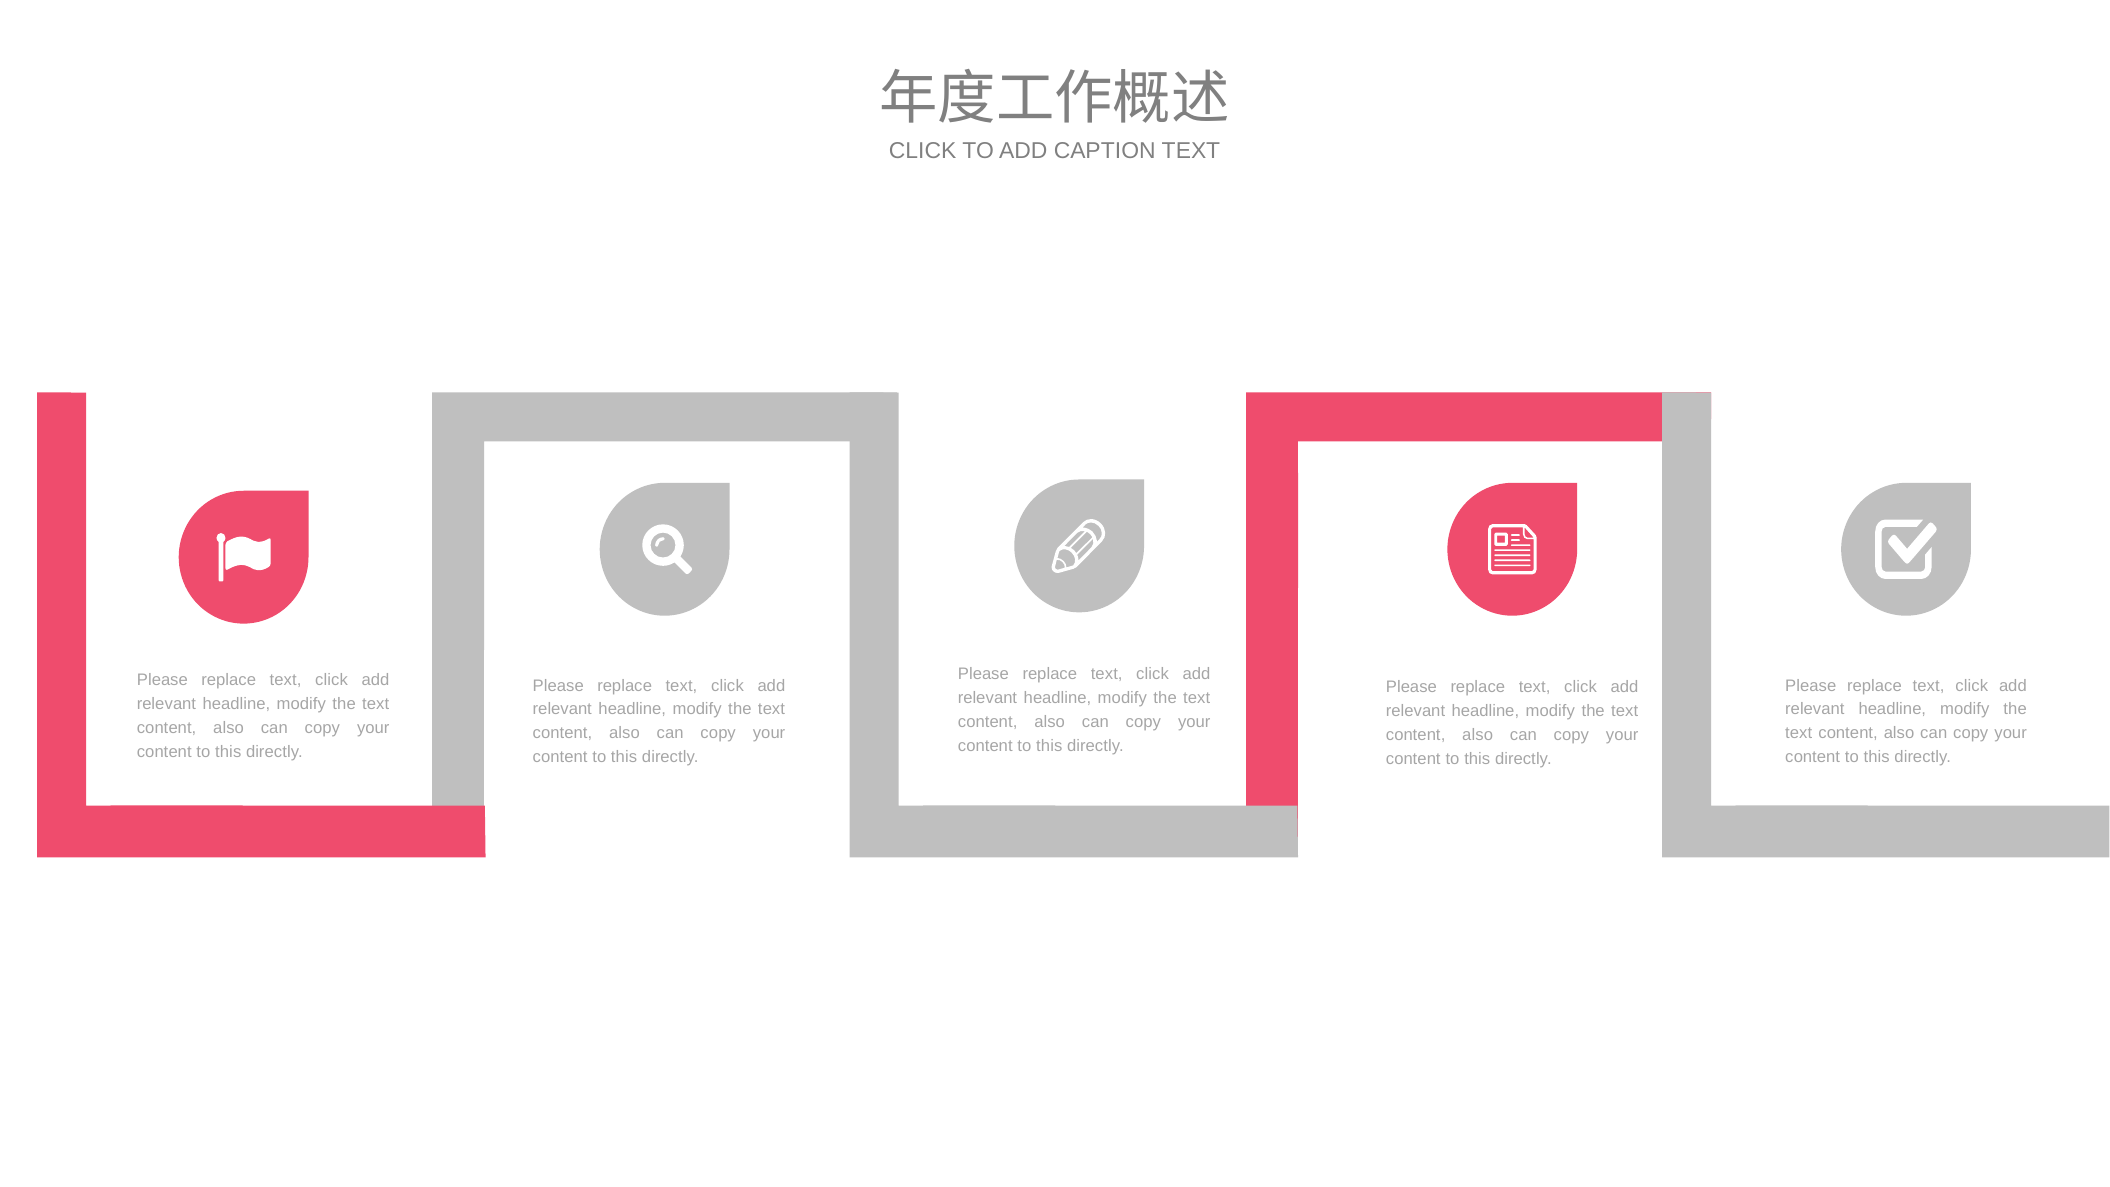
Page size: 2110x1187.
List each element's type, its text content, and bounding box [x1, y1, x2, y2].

text_box 年度工作概述 [865, 60, 1245, 131]
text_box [1488, 524, 1537, 575]
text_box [37, 392, 2110, 858]
text_box CLICK TO ADD CAPTION TEXT [865, 135, 1245, 163]
